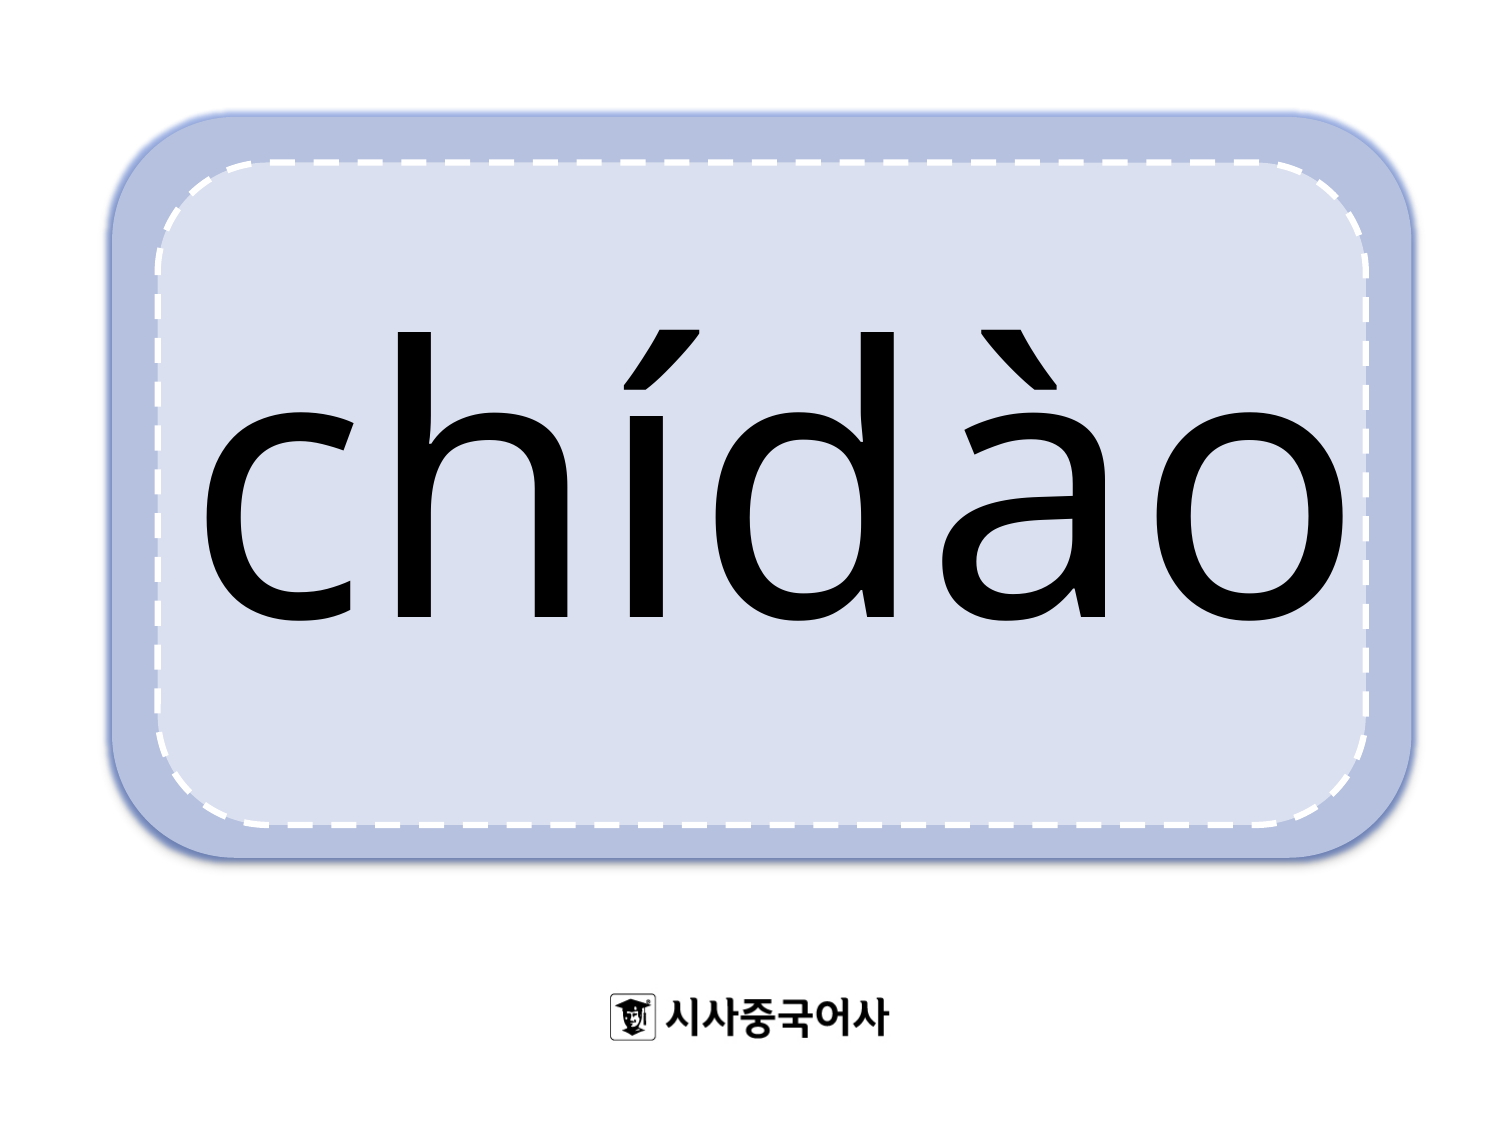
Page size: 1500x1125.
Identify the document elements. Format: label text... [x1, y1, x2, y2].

text_box chídào [171, 136, 1380, 799]
picture [602, 987, 898, 1047]
